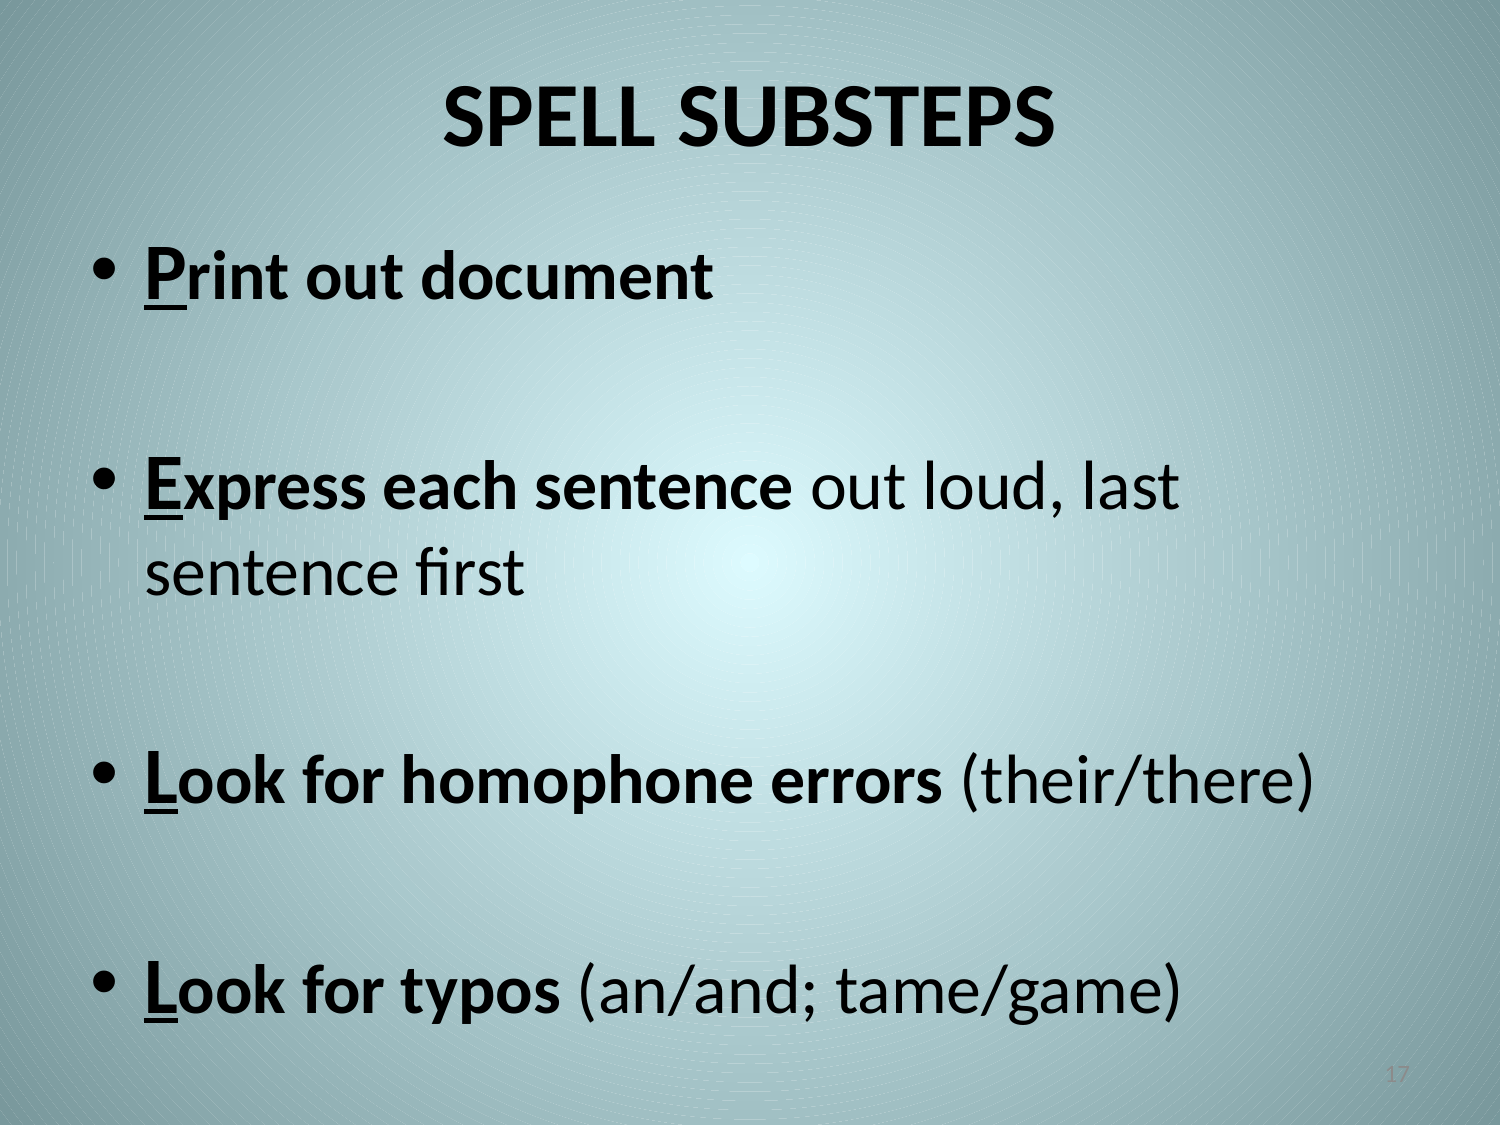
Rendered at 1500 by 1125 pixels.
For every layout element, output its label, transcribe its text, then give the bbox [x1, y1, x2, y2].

title SPELL SUBSTEPS [75, 45, 1425, 175]
slide_number 17 [1074, 1042, 1425, 1103]
list Print out document Express each sentence out loud, last sentence first Look for homophone errors (their/there) Look for typos (an/and; tame/game) [75, 212, 1463, 1043]
